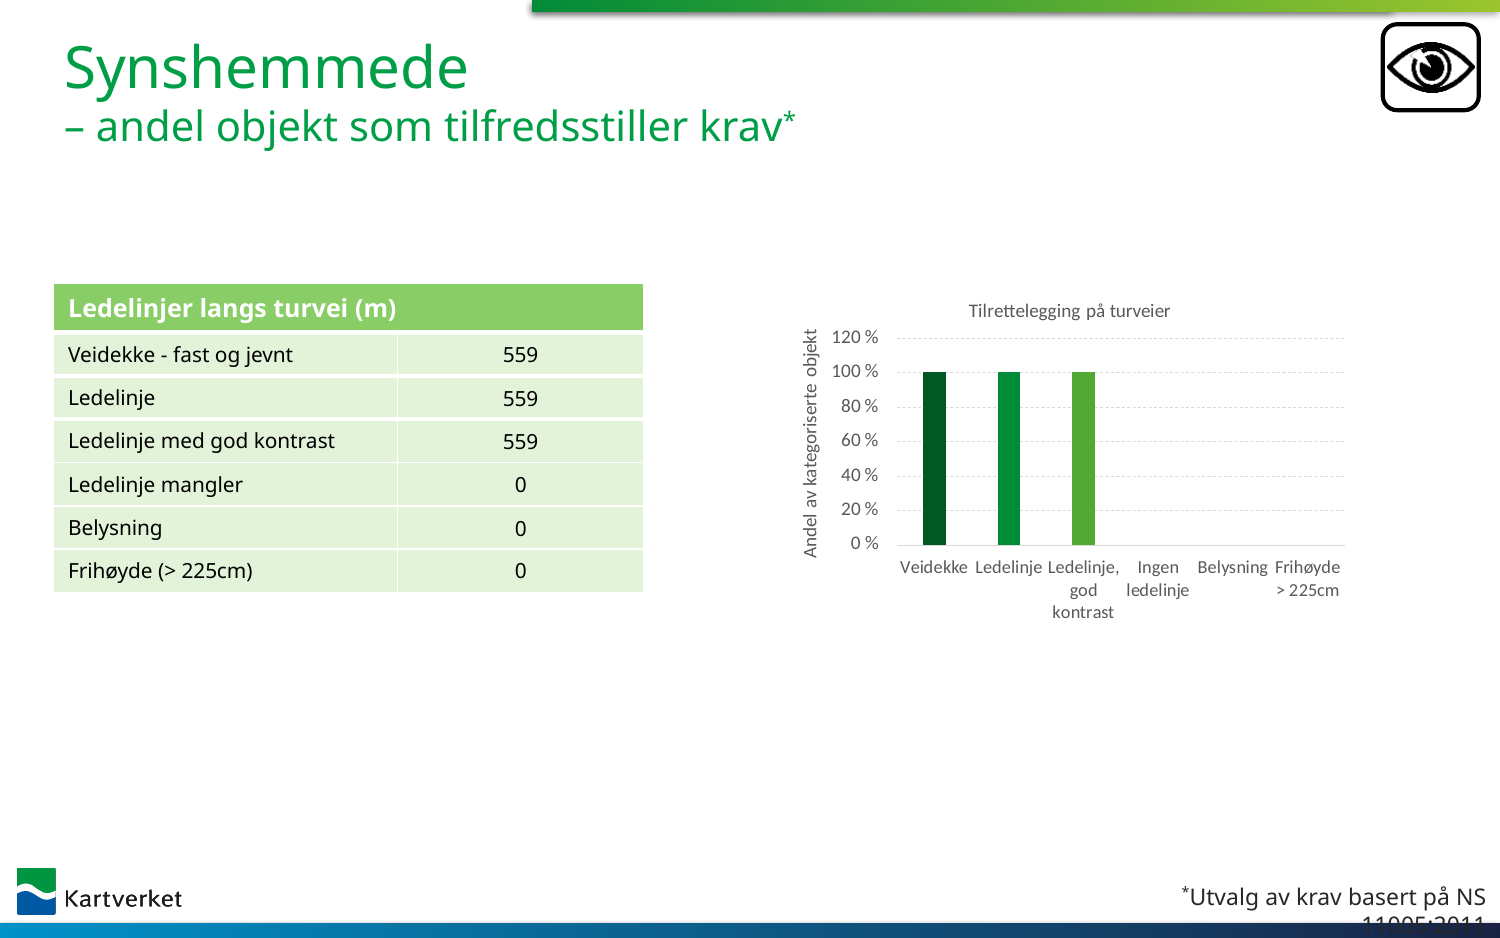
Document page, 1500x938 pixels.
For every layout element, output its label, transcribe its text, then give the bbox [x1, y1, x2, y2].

table_cell 559 [398, 421, 643, 462]
table_cell 559 [398, 335, 643, 374]
table_cell Veidekke - fast og jevnt [54, 335, 397, 374]
table_cell Frihøyde (> 225cm) [54, 550, 397, 592]
text_box *Utvalg av krav basert på NS 11005:2011 [1068, 873, 1500, 938]
text_box Synshemmede – andel objekt som tilfredsstiller krav* [49, 24, 1431, 158]
table_header Ledelinjer langs turvei (m) [54, 284, 643, 330]
table_cell 559 [398, 378, 643, 417]
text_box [1382, 24, 1480, 111]
table_cell Ledelinje mangler [54, 463, 397, 505]
picture [791, 291, 1348, 630]
table_cell Belysning [54, 507, 397, 548]
table_cell 0 [398, 463, 643, 505]
table_cell Ledelinje [54, 378, 397, 417]
table_cell 0 [398, 550, 643, 592]
table_cell 0 [398, 507, 643, 548]
table_cell Ledelinje med god kontrast [54, 421, 397, 462]
